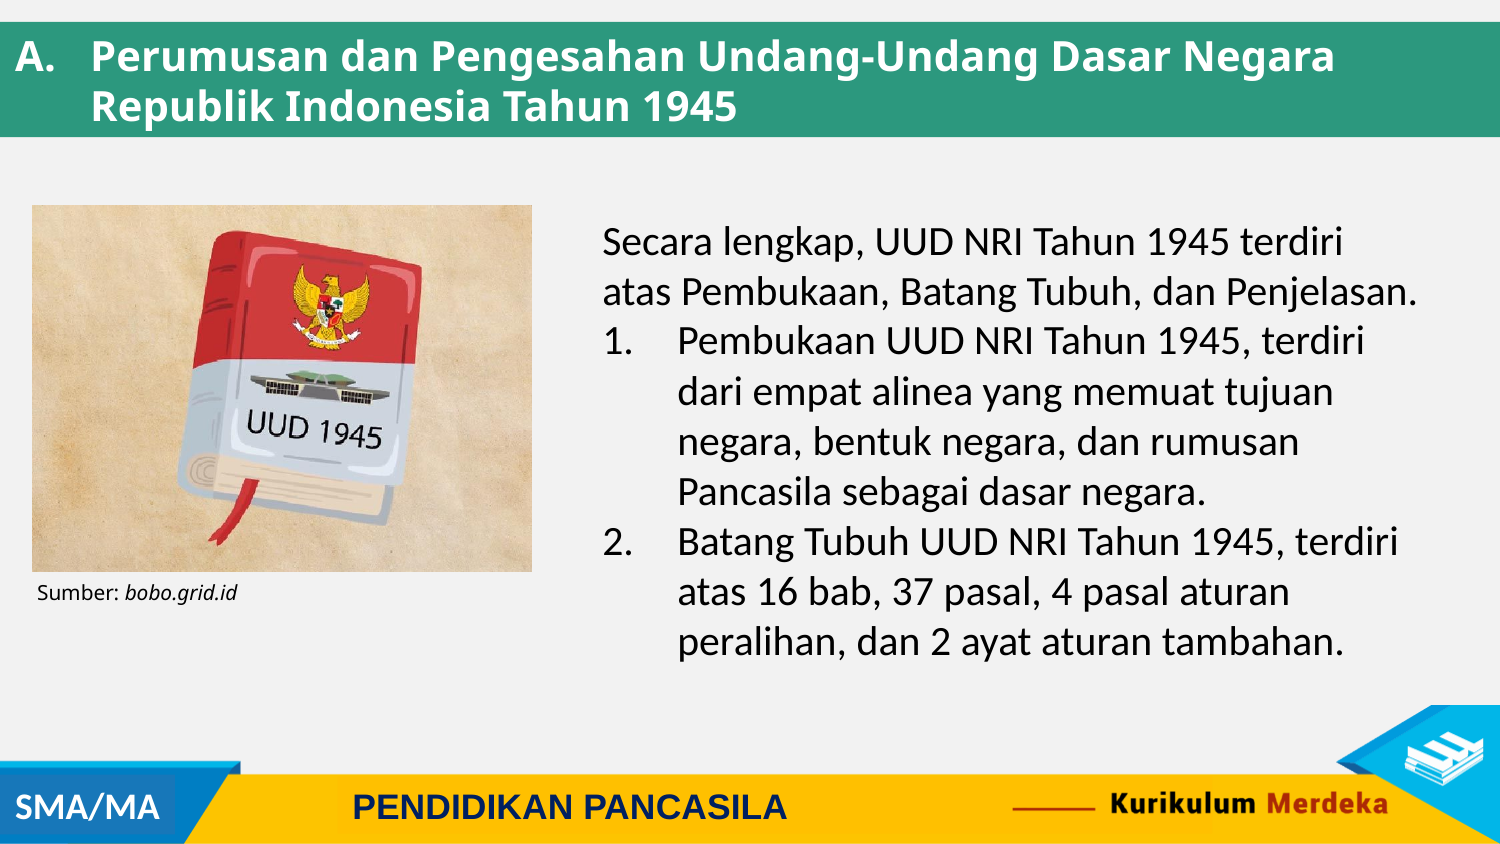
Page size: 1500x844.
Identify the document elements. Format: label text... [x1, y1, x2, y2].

picture [32, 205, 532, 573]
text_box Secara lengkap, UUD NRI Tahun 1945 terdiri atas Pembukaan, Batang Tubuh, dan Penjelasan. Pembukaan UUD NRI Tahun 1945, terdiri dari empat alinea yang memuat tujuan negara, bentuk negara, dan rumusan Pancasila sebagai dasar negara. Batang Tubuh UUD NRI Tahun 1945, terdiri atas 16 bab, 37 pasal, 4 pasal aturan peralihan, dan 2 ayat aturan tambahan. [587, 205, 1438, 671]
text_box Perumusan dan Pengesahan Undang-Undang Dasar Negara Republik Indonesia Tahun 1945 [0, 20, 1500, 139]
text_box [0, 705, 1500, 844]
text_box Sumber: bobo.grid.id [22, 571, 253, 612]
